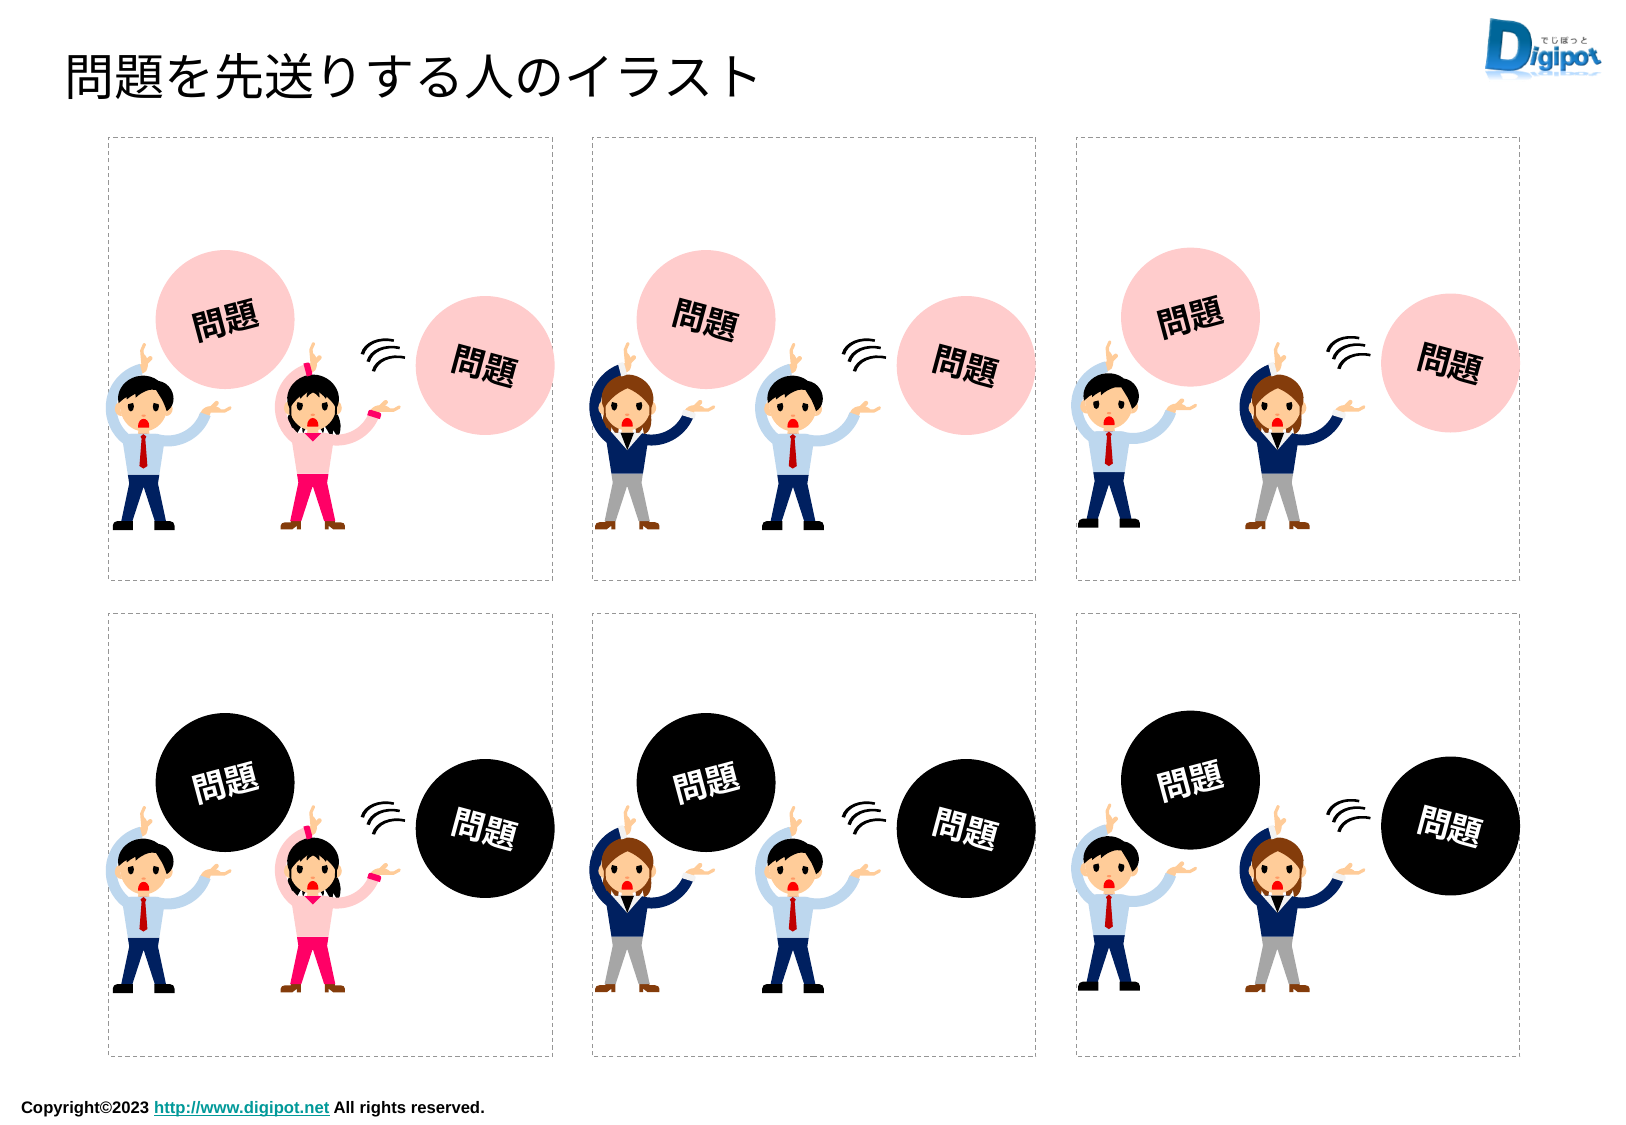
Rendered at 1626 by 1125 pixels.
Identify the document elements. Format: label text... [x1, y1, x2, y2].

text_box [105, 712, 555, 994]
text_box 問題を先送りする人のイラスト [49, 38, 779, 113]
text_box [589, 249, 1036, 531]
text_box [1070, 247, 1521, 530]
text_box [589, 712, 1036, 994]
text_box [1070, 710, 1521, 993]
picture [1485, 18, 1602, 82]
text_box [105, 249, 555, 531]
